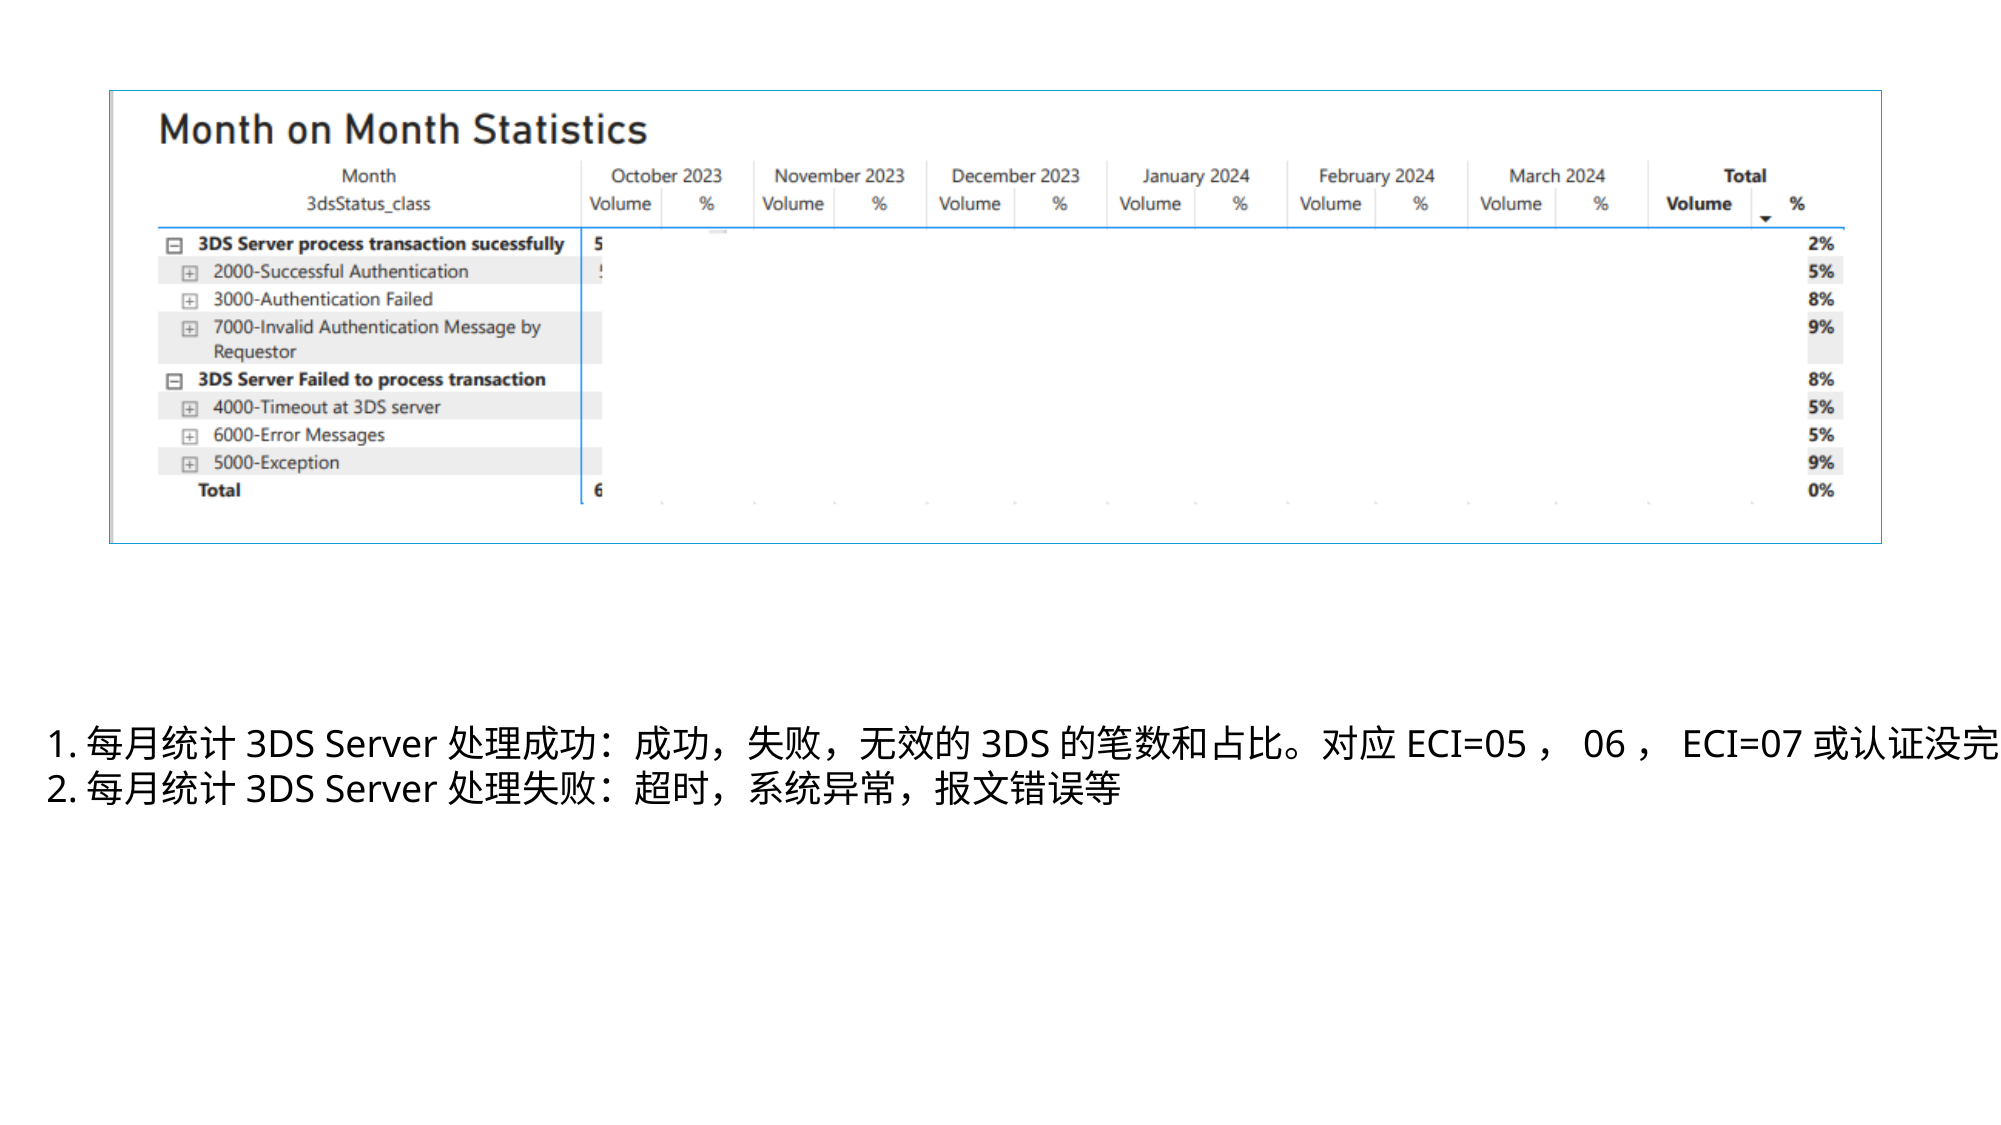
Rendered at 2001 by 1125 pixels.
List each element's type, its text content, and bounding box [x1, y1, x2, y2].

picture [111, 92, 1880, 542]
text_box 1.每月统计3DS Server处理成功：成功，失败，无效的3DS的笔数和占比。对应ECI=05，06，ECI=07或认证没完成，其他无效的请求调用 2.每月统计3DS Server处理失败：超时，系统异常，报文错误等 [31, 713, 2000, 818]
